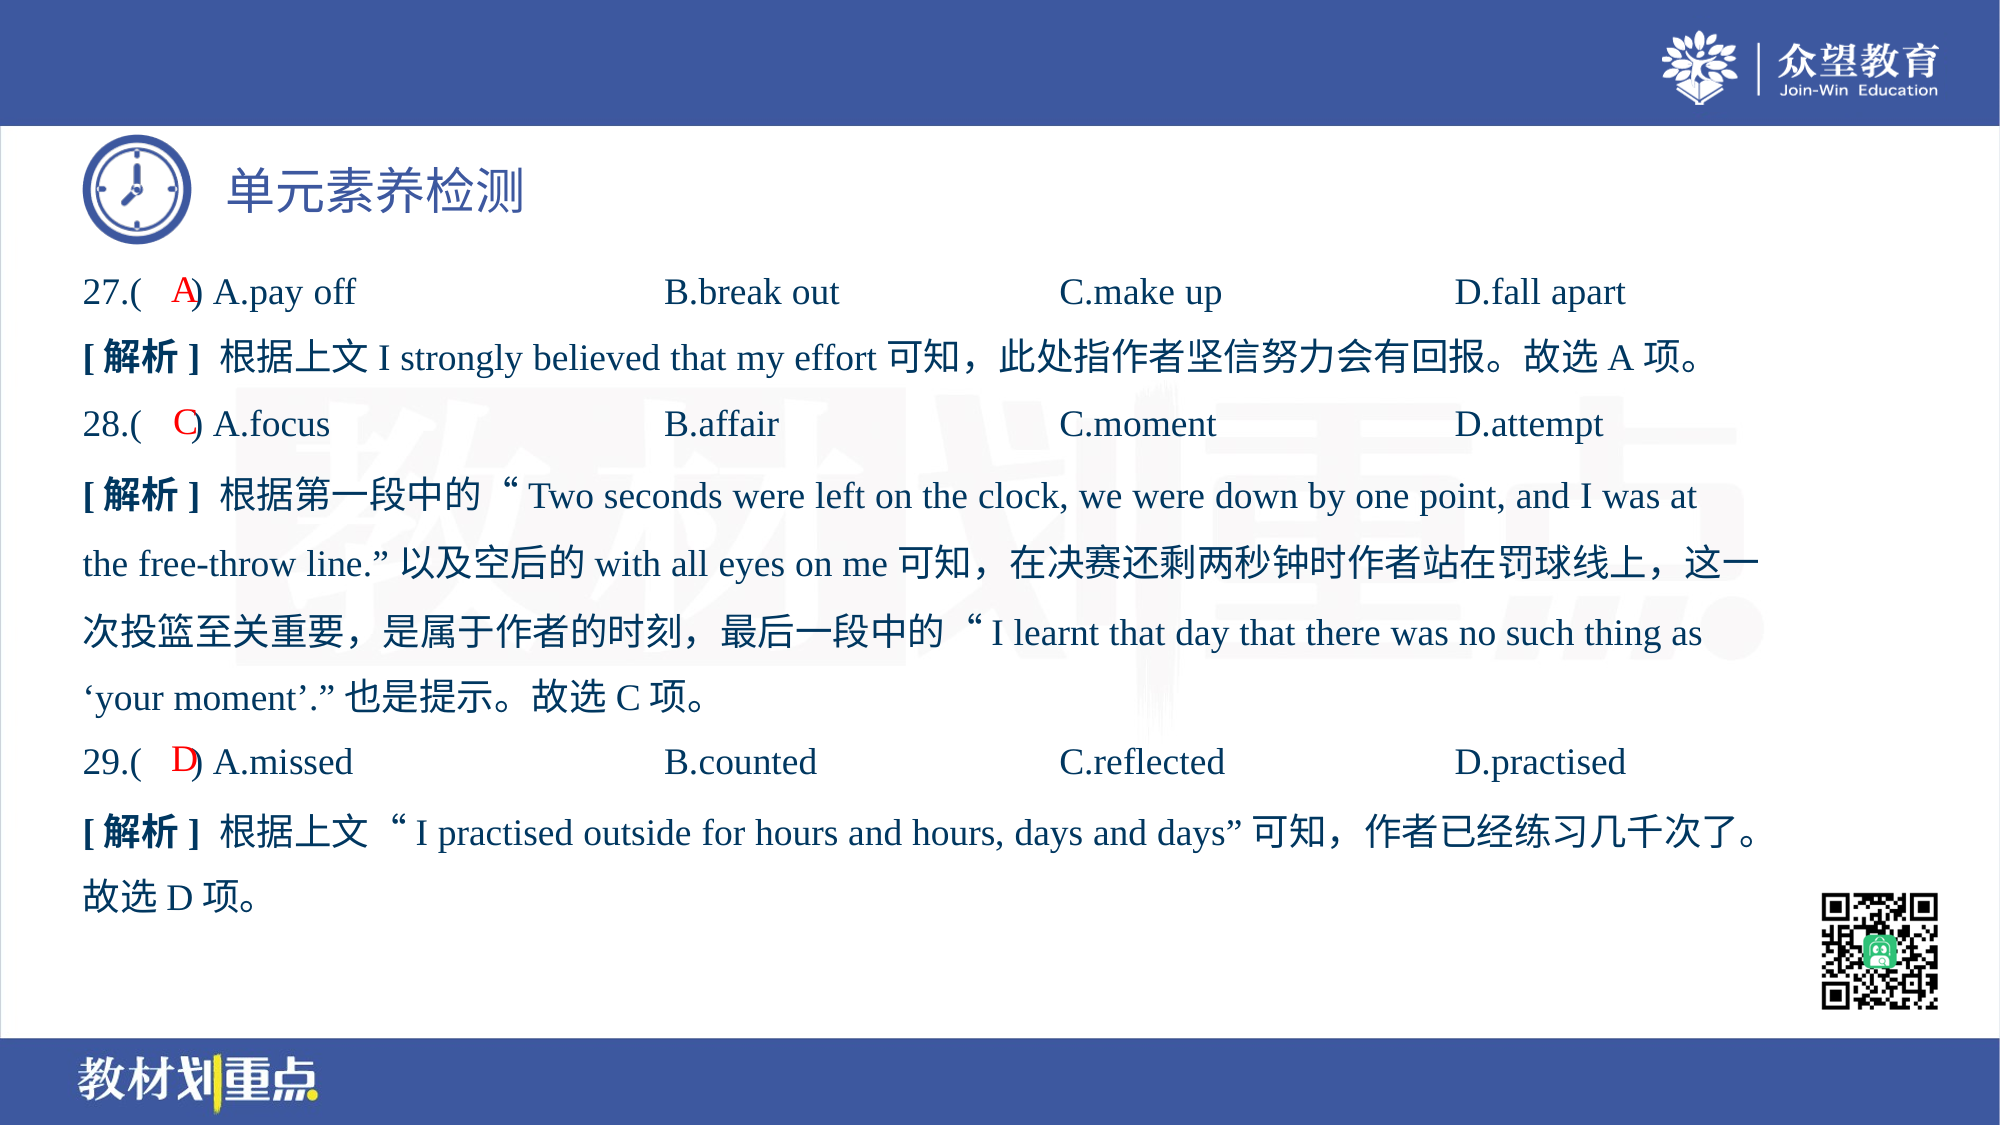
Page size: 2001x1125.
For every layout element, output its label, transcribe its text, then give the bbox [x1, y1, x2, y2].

text_box D [157, 714, 212, 773]
text_box 27.( ) A.pay off B.break out C.make up D.fall apart [82, 247, 1817, 306]
picture [0, 0, 2000, 1125]
text_box [解析] 根据上文I strongly believed that my effort可知，此处指作者坚信努力会有回报。故选A项。 [82, 313, 1817, 371]
text_box [解析] 根据第一段中的“Two seconds were left on the clock, we were down by one point, and I was at the free-throw line.”以及空后的with all eyes on me可知，在决赛还剩两秒钟时作者站在罚球线上，这一 次投篮至关重要，是属于作者的时刻，最后一段中的“I learnt that day that there was no such thing as ‘your moment’.”也是提示。故选C项。 [82, 446, 1817, 711]
text_box [解析] 根据上文“I practised outside for hours and hours, days and days”可知，作者已经练习几千次了。 故选D项。 [82, 784, 1817, 912]
text_box 29.( ) A.missed B.counted C.reflected D.practised [82, 716, 1817, 775]
text_box A [157, 245, 212, 304]
text_box C [159, 377, 212, 436]
text_box 28.( ) A.focus B.affair C.moment D.attempt [82, 379, 1817, 438]
